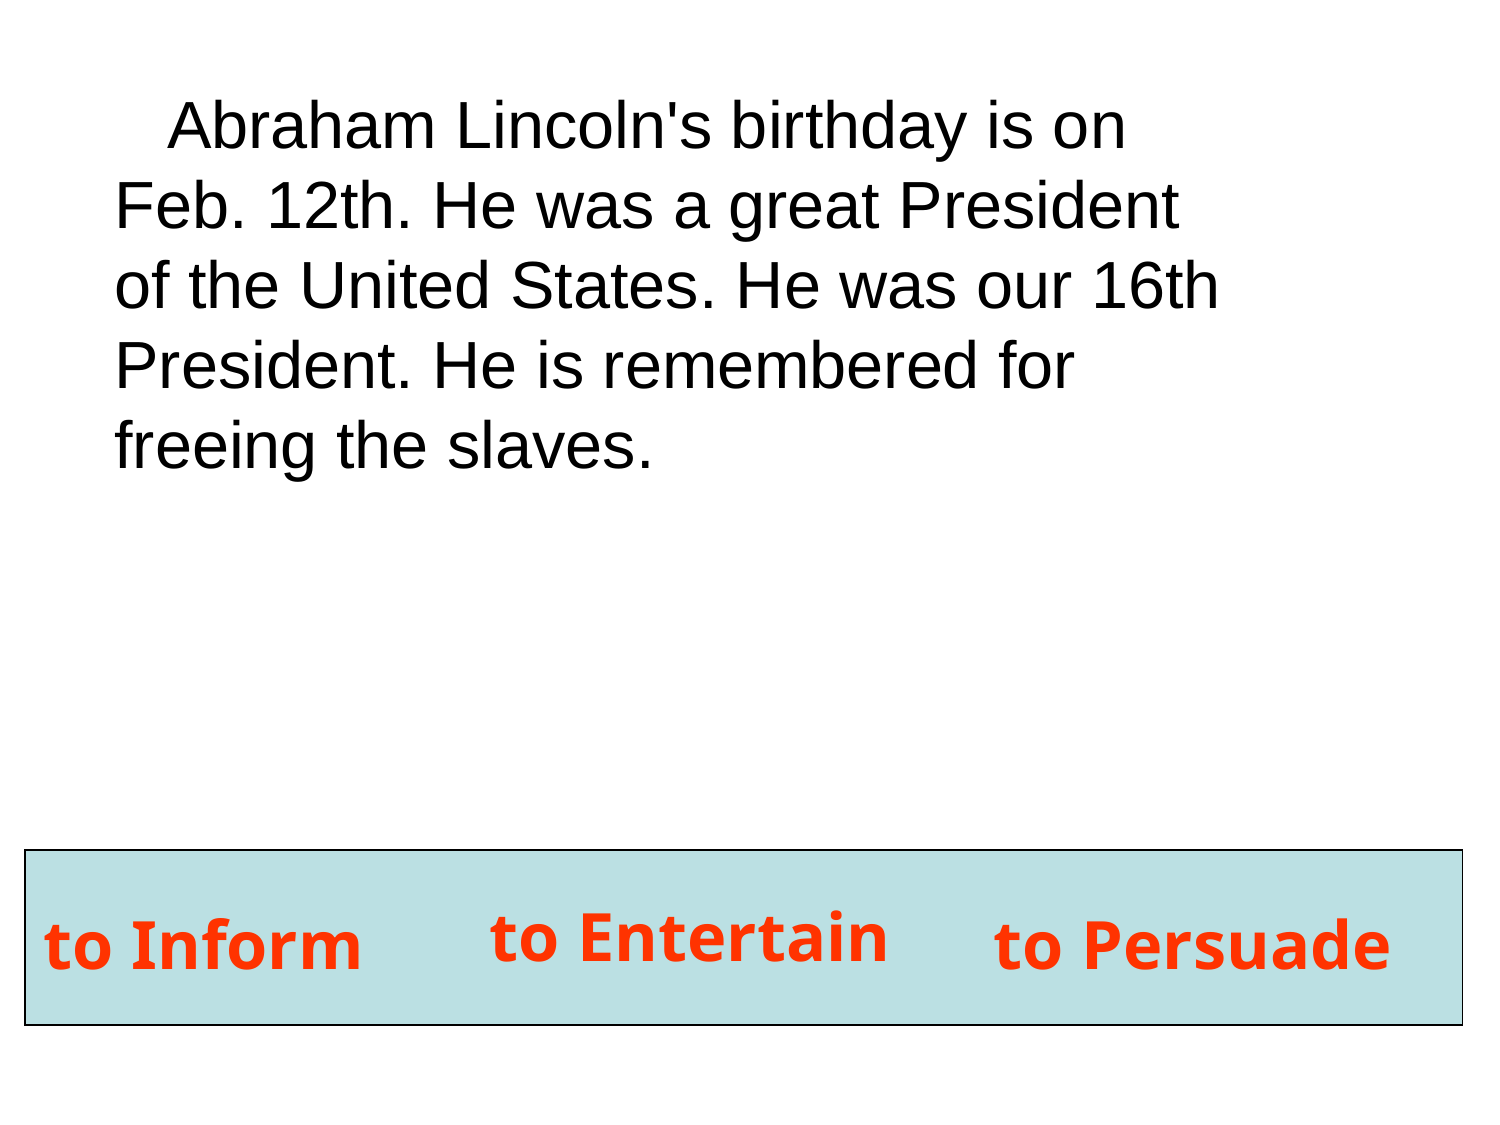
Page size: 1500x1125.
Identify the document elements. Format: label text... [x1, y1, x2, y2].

text_box to Entertain [474, 887, 949, 983]
text_box [24, 849, 1463, 1025]
text_box to Inform [0, 849, 463, 1000]
text_box Abraham Lincoln's birthday is on Feb. 12th. He was a great President of the United States. He was our 16th President. He is remembered for freeing the slaves. [99, 74, 1238, 490]
text_box to Persuade [949, 849, 1413, 1000]
